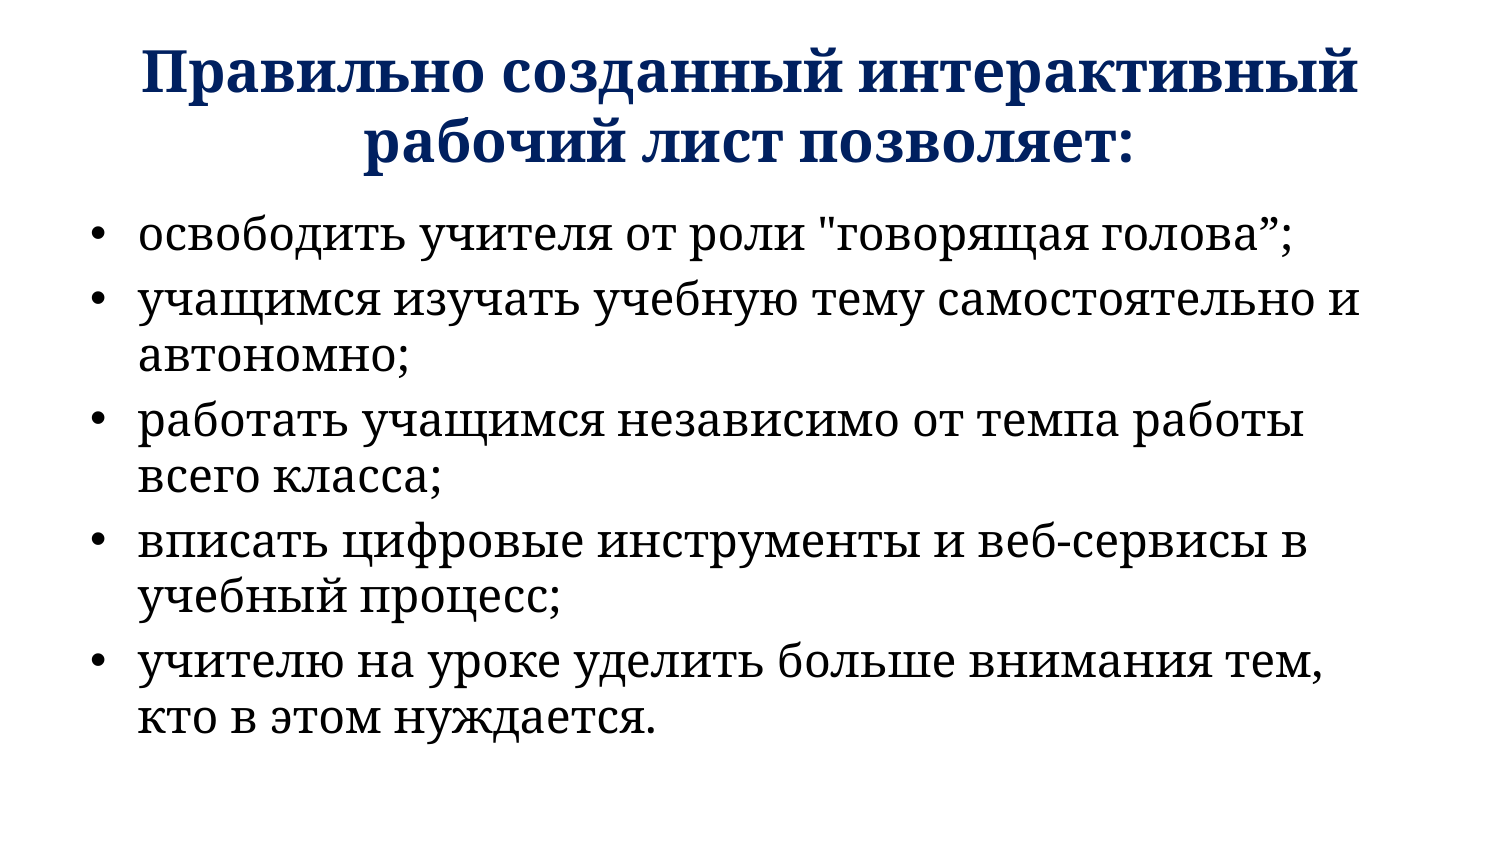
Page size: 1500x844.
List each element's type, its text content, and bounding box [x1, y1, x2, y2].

list освободить учителя от роли "говорящая голова”; учащимся изучать учебную тему самостоятельно и автономно; работать учащимся независимо от темпа работы всего класса; вписать цифровые инструменты и веб-сервисы в учебный процесс; учителю на уроке уделить больше внимания тем, кто в этом нуждается. [75, 196, 1425, 754]
title Правильно созданный интерактивный рабочий лист позволяет: [75, 33, 1425, 175]
